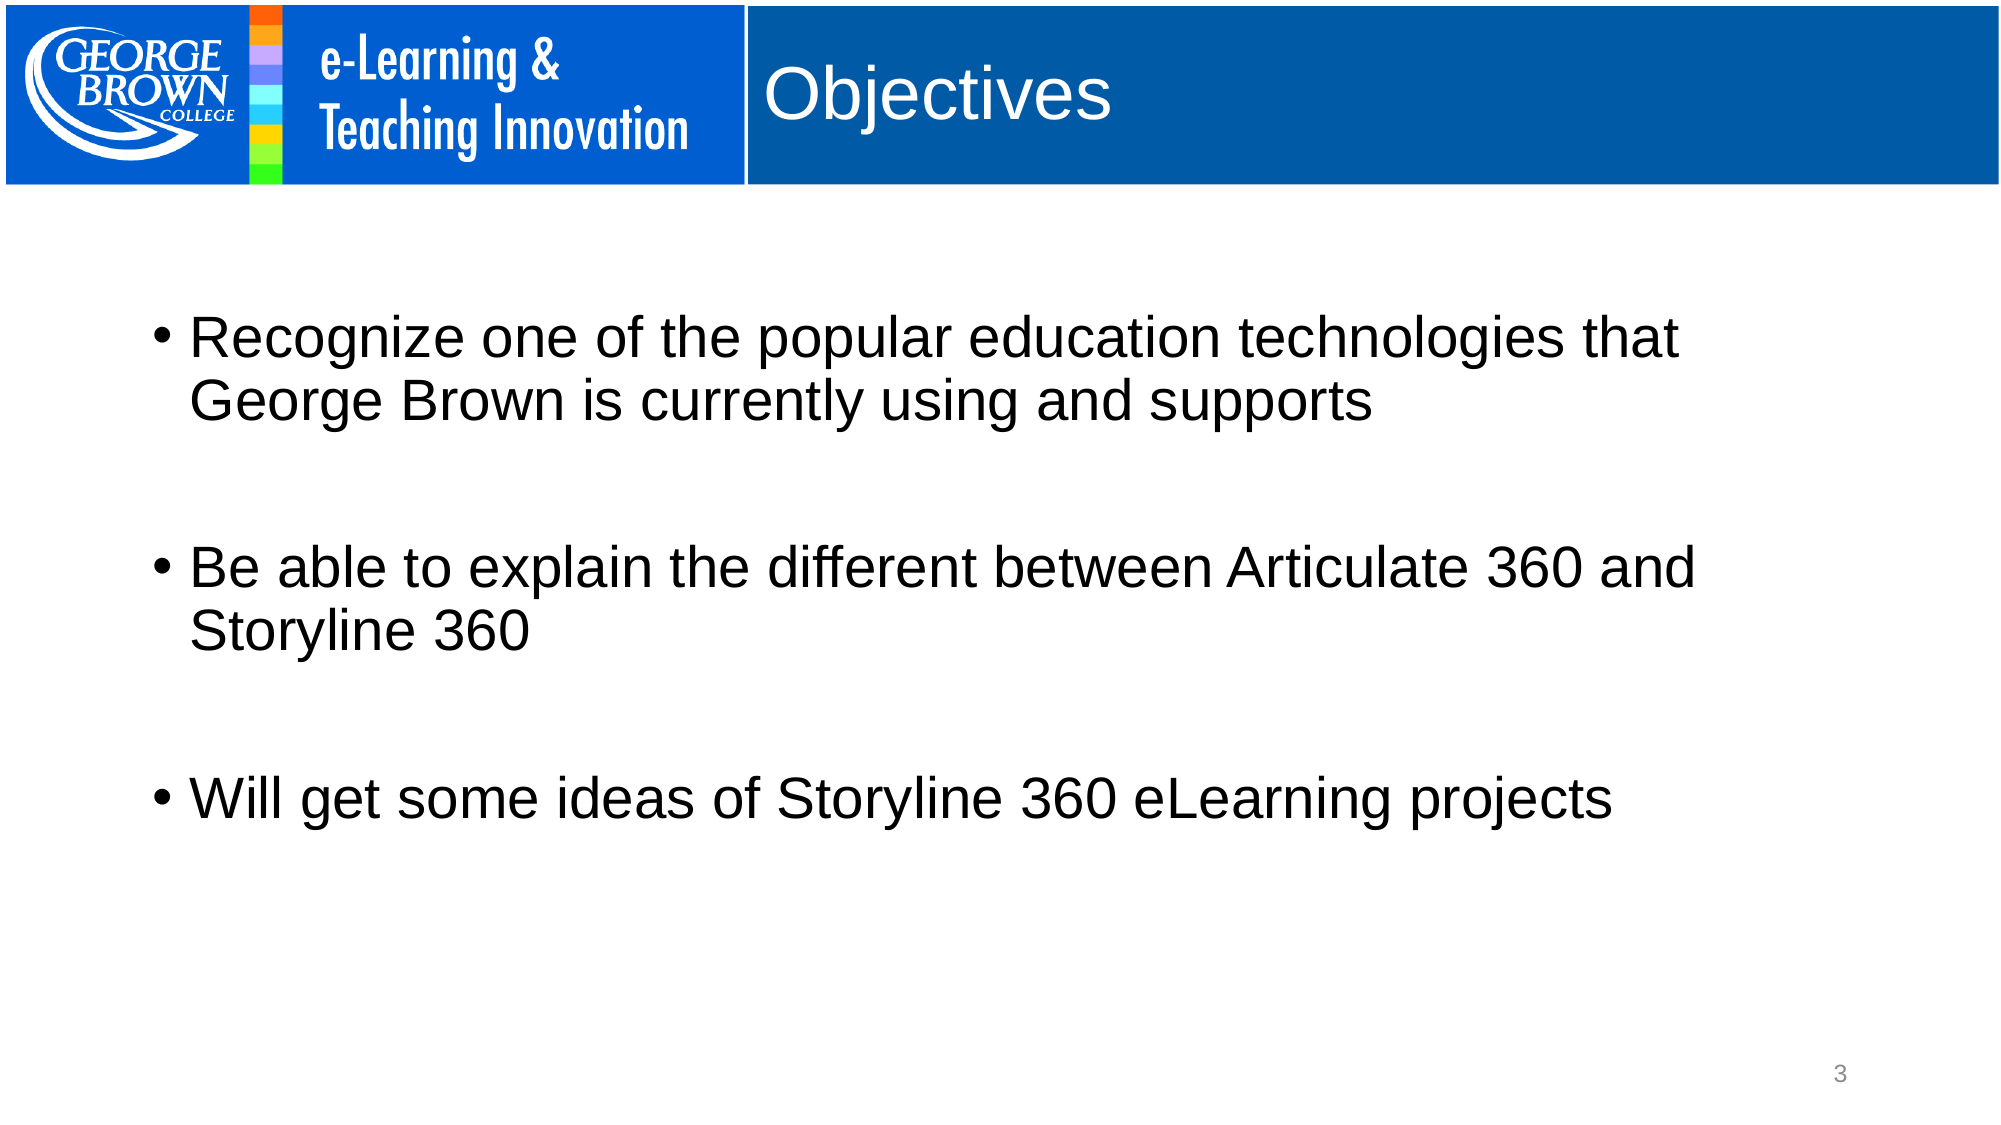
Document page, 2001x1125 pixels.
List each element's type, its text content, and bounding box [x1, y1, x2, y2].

slide_number 3 [1758, 1042, 1863, 1103]
list Recognize one of the popular education technologies that George Brown is currently using and supports Be able to explain the different between Articulate 360 and Storyline 360 Will get some ideas of Storyline 360 eLearning projects [137, 299, 1863, 1014]
picture [0, 0, 750, 190]
title Objectives [748, 6, 1999, 185]
